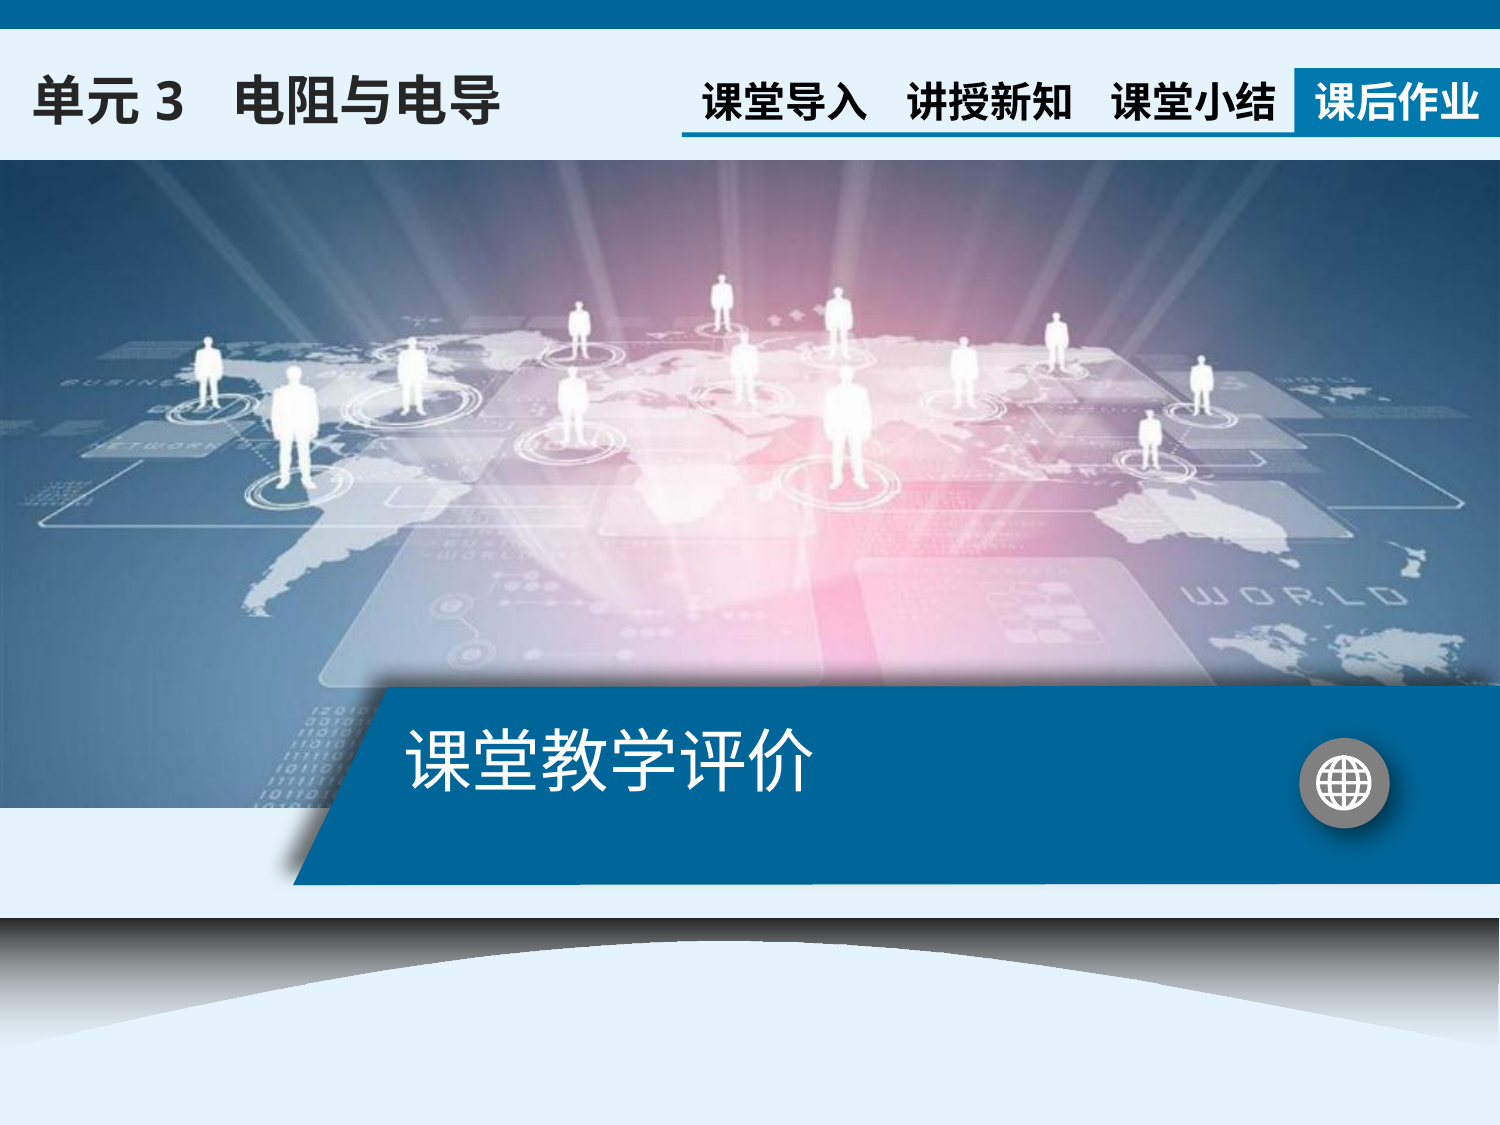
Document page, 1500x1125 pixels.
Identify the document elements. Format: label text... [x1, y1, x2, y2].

title 课堂教学评价 [388, 654, 1499, 809]
picture [0, 160, 1500, 808]
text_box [16, 59, 1500, 140]
